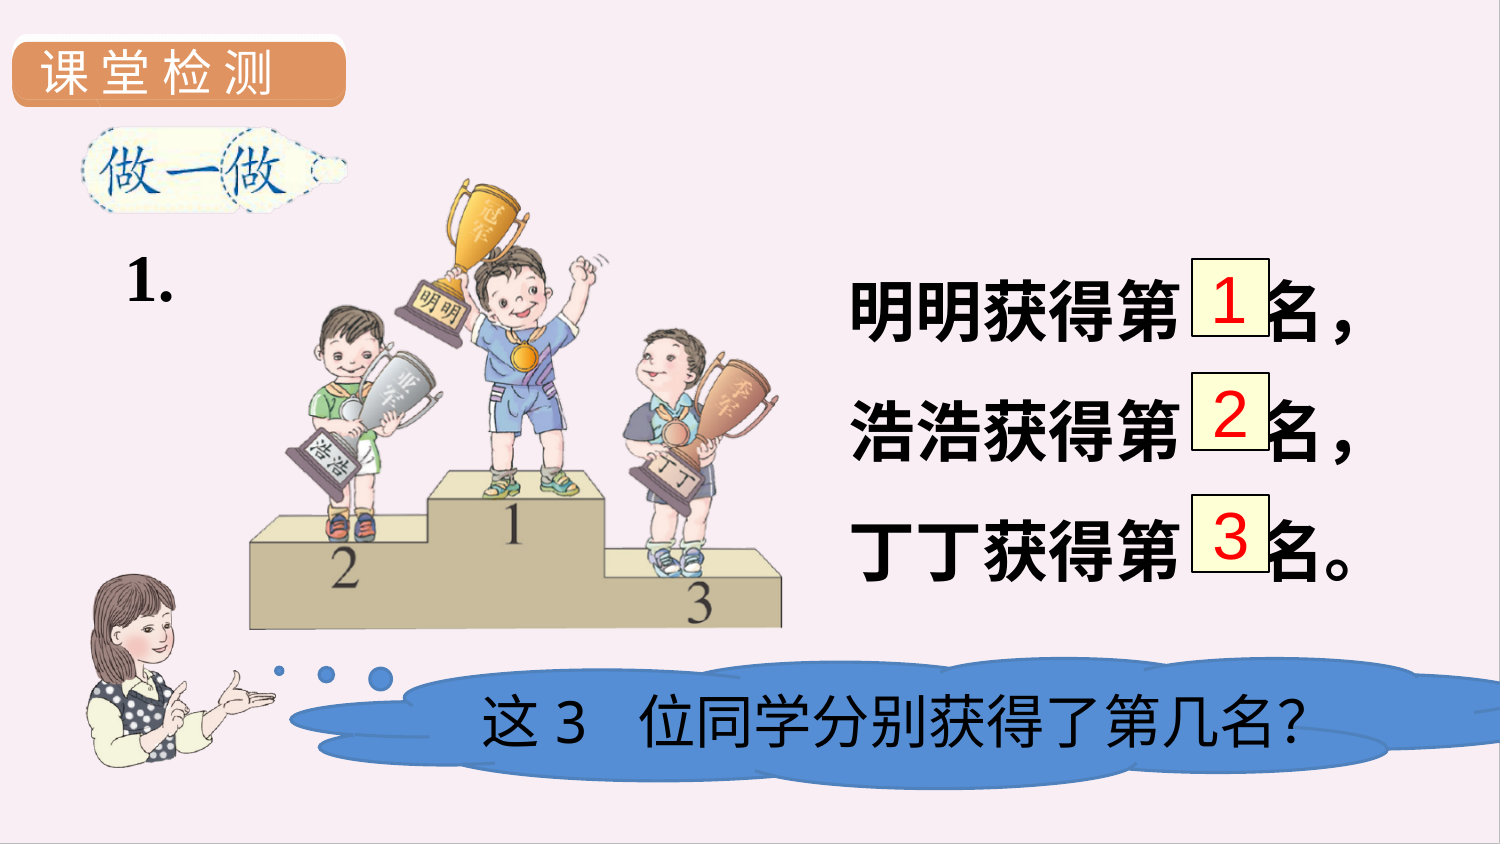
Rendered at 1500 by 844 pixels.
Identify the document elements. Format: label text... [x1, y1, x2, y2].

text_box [79, 571, 1500, 793]
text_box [833, 221, 1455, 570]
picture [0, 0, 1500, 844]
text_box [12, 34, 373, 111]
text_box 1. [109, 232, 222, 315]
